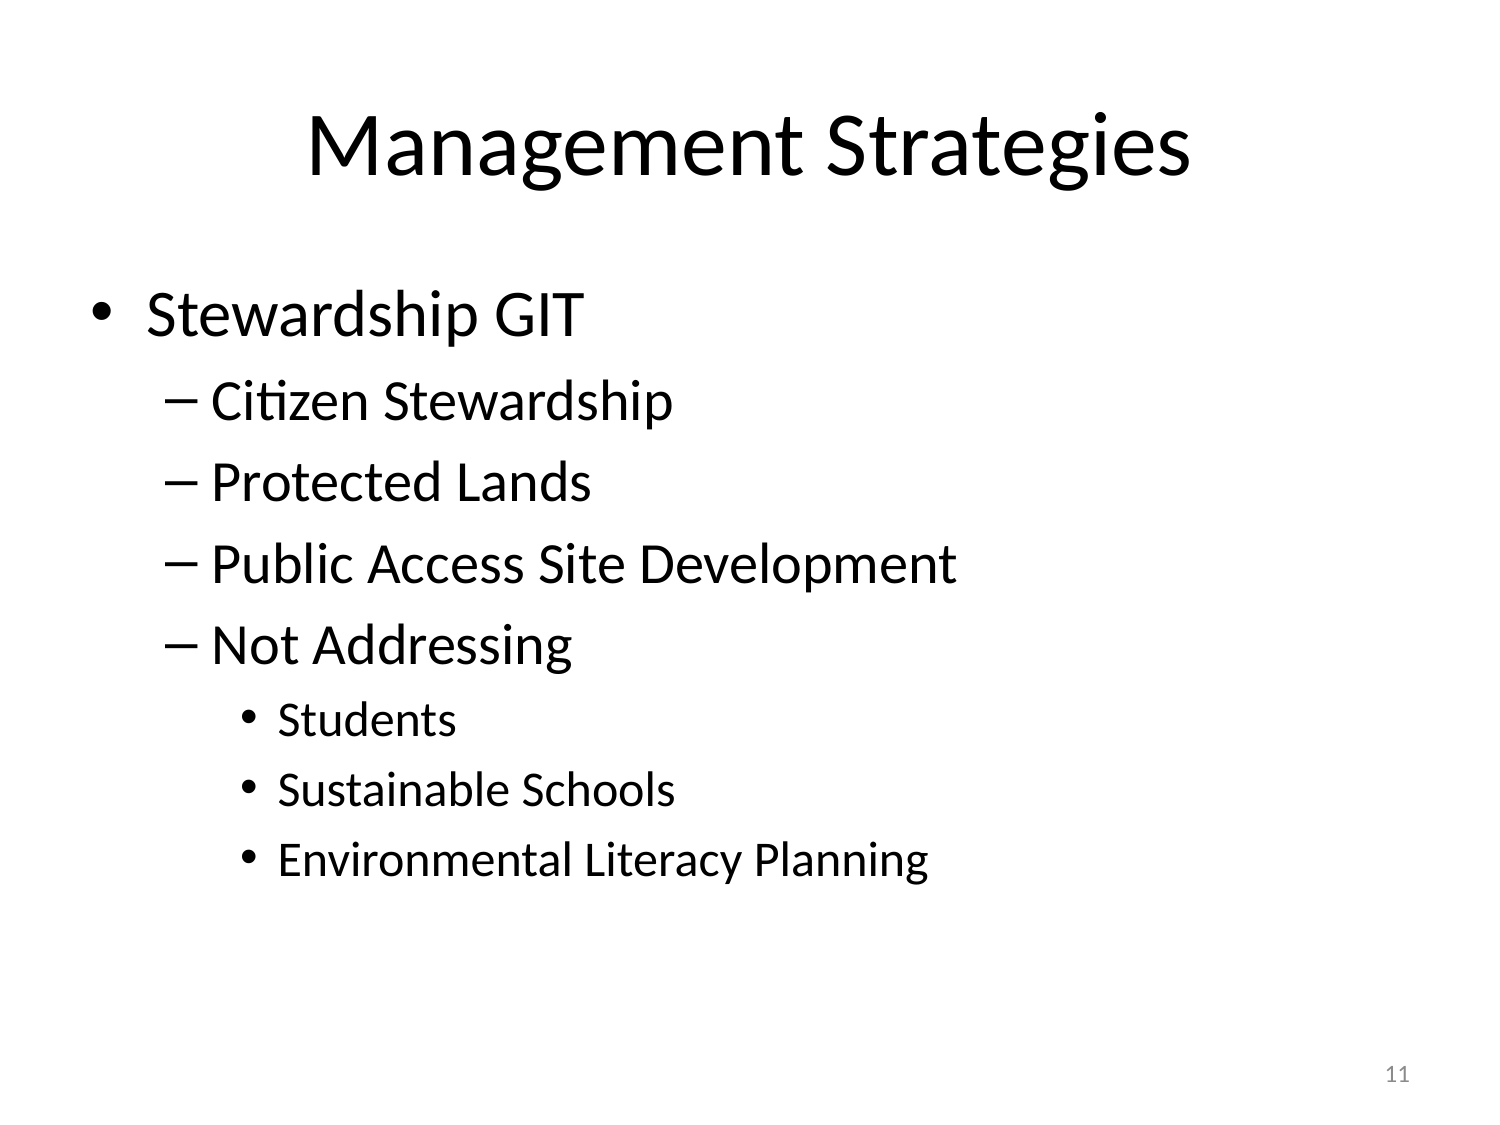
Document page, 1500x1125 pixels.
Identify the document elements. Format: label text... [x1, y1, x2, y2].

slide_number 11 [1074, 1042, 1425, 1103]
list Stewardship GIT Citizen Stewardship Protected Lands Public Access Site Development Not Addressing Students Sustainable Schools Environmental Literacy Planning [75, 262, 1425, 1005]
title Management Strategies [75, 45, 1425, 233]
